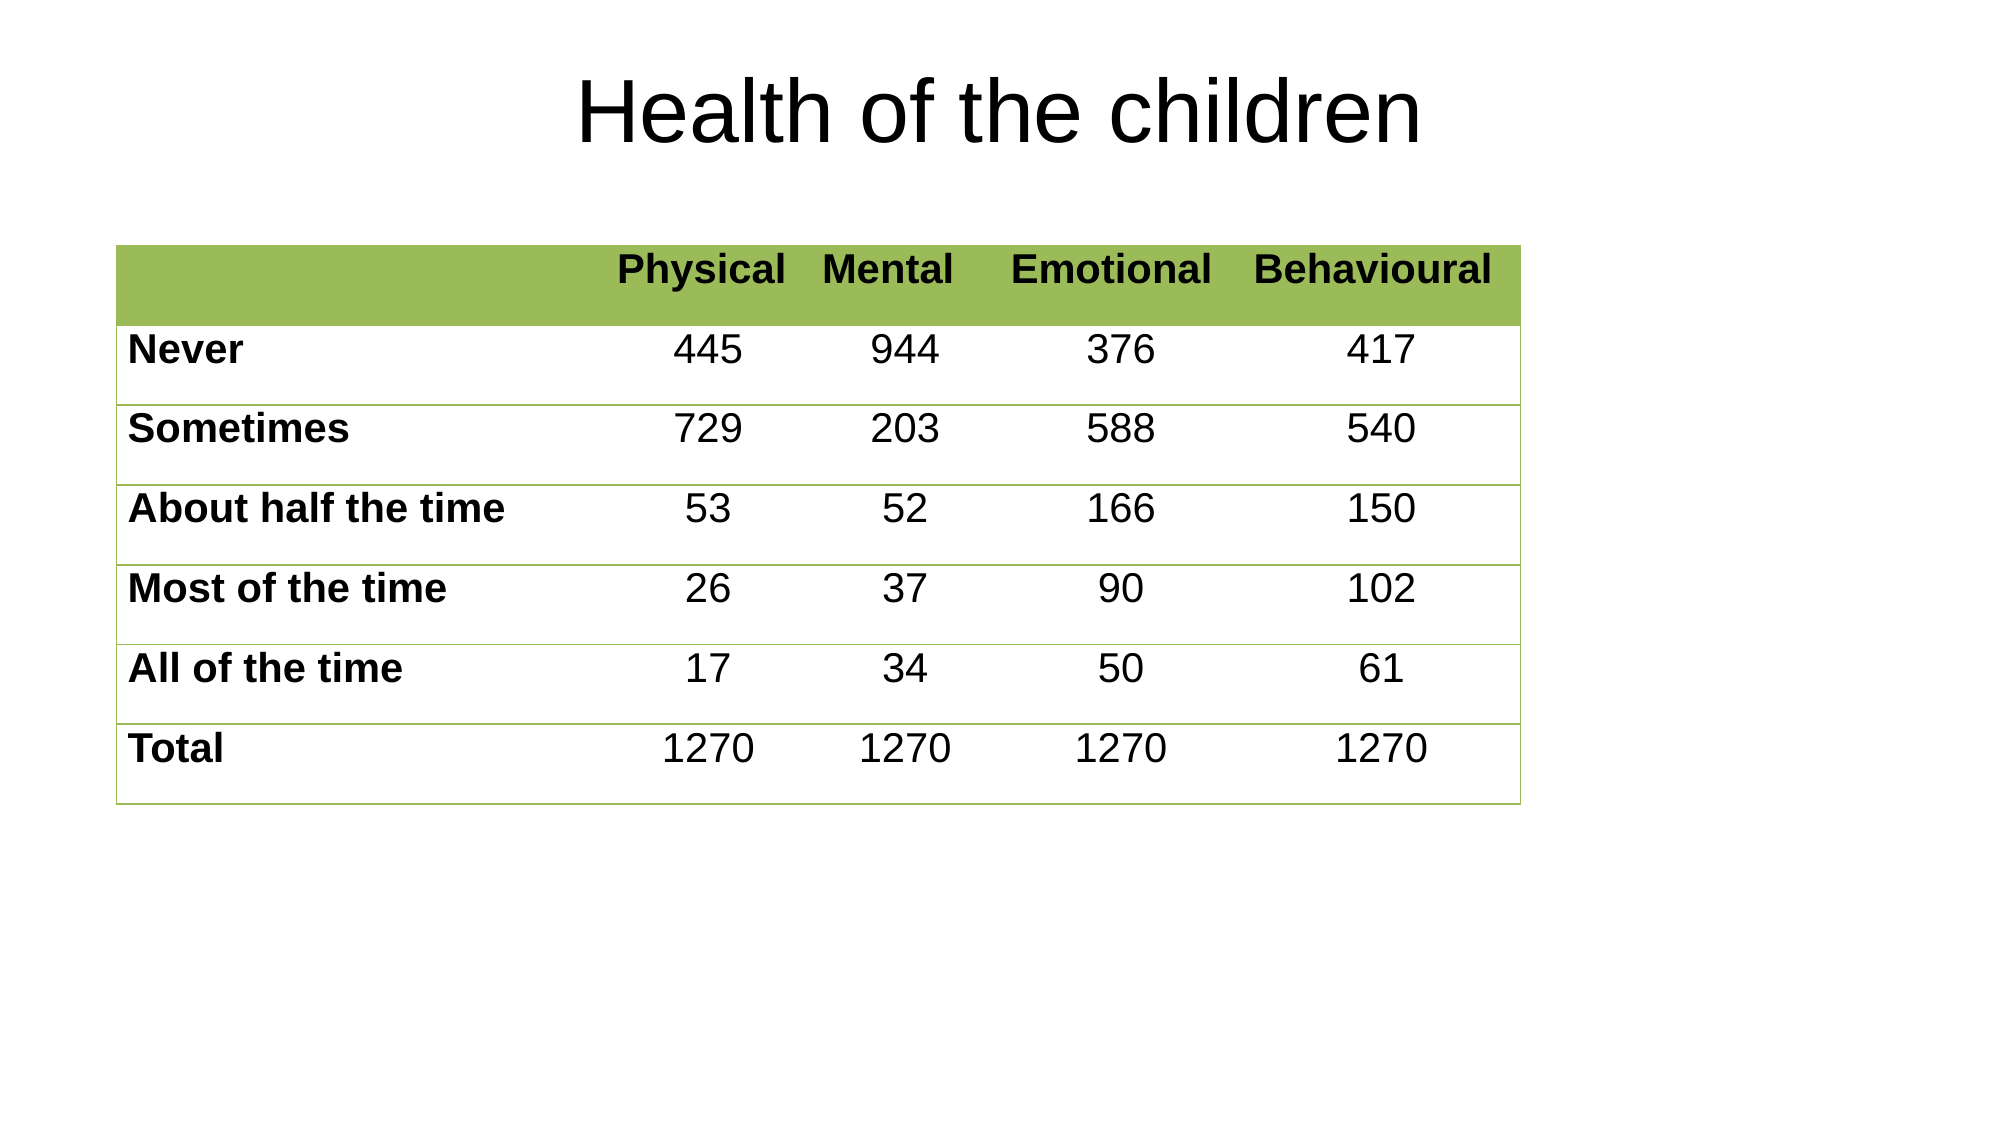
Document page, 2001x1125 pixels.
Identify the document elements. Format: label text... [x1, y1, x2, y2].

table_cell 417 [1242, 326, 1520, 404]
table_cell 34 [811, 645, 1000, 723]
title Health of the children [99, 45, 1900, 169]
table_cell Sometimes [117, 406, 606, 484]
table_header Physical [606, 247, 811, 325]
table_cell 166 [1000, 486, 1242, 564]
table_cell Total [117, 725, 606, 803]
table_cell 90 [1000, 566, 1242, 644]
table_header Behavioural [1242, 247, 1520, 325]
table_cell 1270 [1242, 725, 1520, 803]
table_header Mental [811, 247, 1000, 325]
table_cell 944 [811, 326, 1000, 404]
table_cell 53 [606, 486, 811, 564]
table_cell 376 [1000, 326, 1242, 404]
table_cell 203 [811, 406, 1000, 484]
table_cell 17 [606, 645, 811, 723]
table_cell 1270 [811, 725, 1000, 803]
table_cell Never [117, 326, 606, 404]
table_cell 1270 [1000, 725, 1242, 803]
table_cell Most of the time [117, 566, 606, 644]
table_header Emotional [1000, 247, 1242, 325]
table_cell 50 [1000, 645, 1242, 723]
table_cell 26 [606, 566, 811, 644]
table_cell 102 [1242, 566, 1520, 644]
table_cell 729 [606, 406, 811, 484]
table_cell 588 [1000, 406, 1242, 484]
table_header [117, 247, 606, 325]
table_cell 150 [1242, 486, 1520, 564]
table_cell 1270 [606, 725, 811, 803]
table_cell 52 [811, 486, 1000, 564]
table_cell 540 [1242, 406, 1520, 484]
table_cell All of the time [117, 645, 606, 723]
table_cell 61 [1242, 645, 1520, 723]
table_cell 37 [811, 566, 1000, 644]
table_cell 445 [606, 326, 811, 404]
table_cell About half the time [117, 486, 606, 564]
